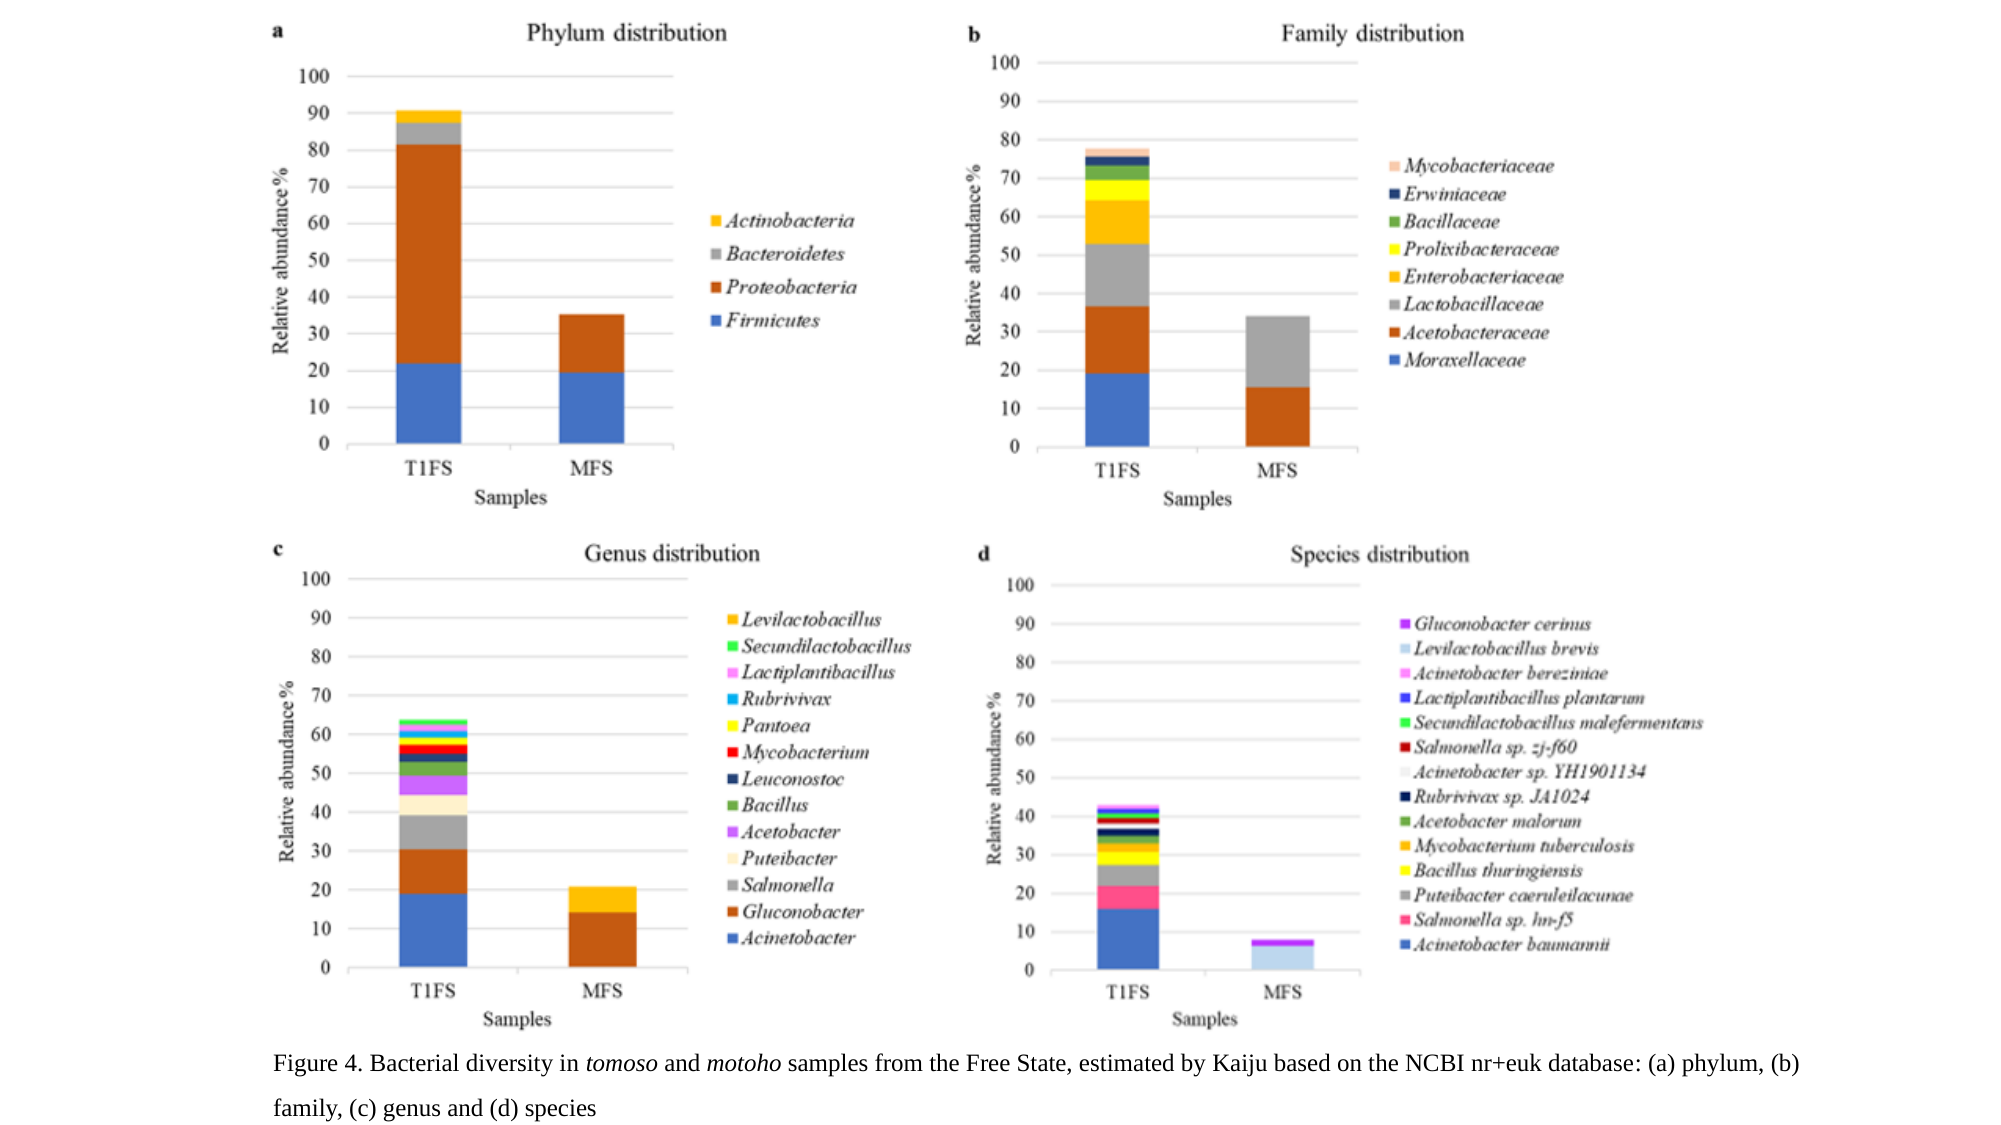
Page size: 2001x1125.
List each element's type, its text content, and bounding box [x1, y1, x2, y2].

text_box Figure 4. Bacterial diversity in tomoso and motoho samples from the Free State, estimated by Kaiju based on the NCBI nr+euk database: (a) phylum, (b) family, (c) genus and (d) species [258, 1045, 1815, 1125]
picture [236, 0, 1928, 1045]
